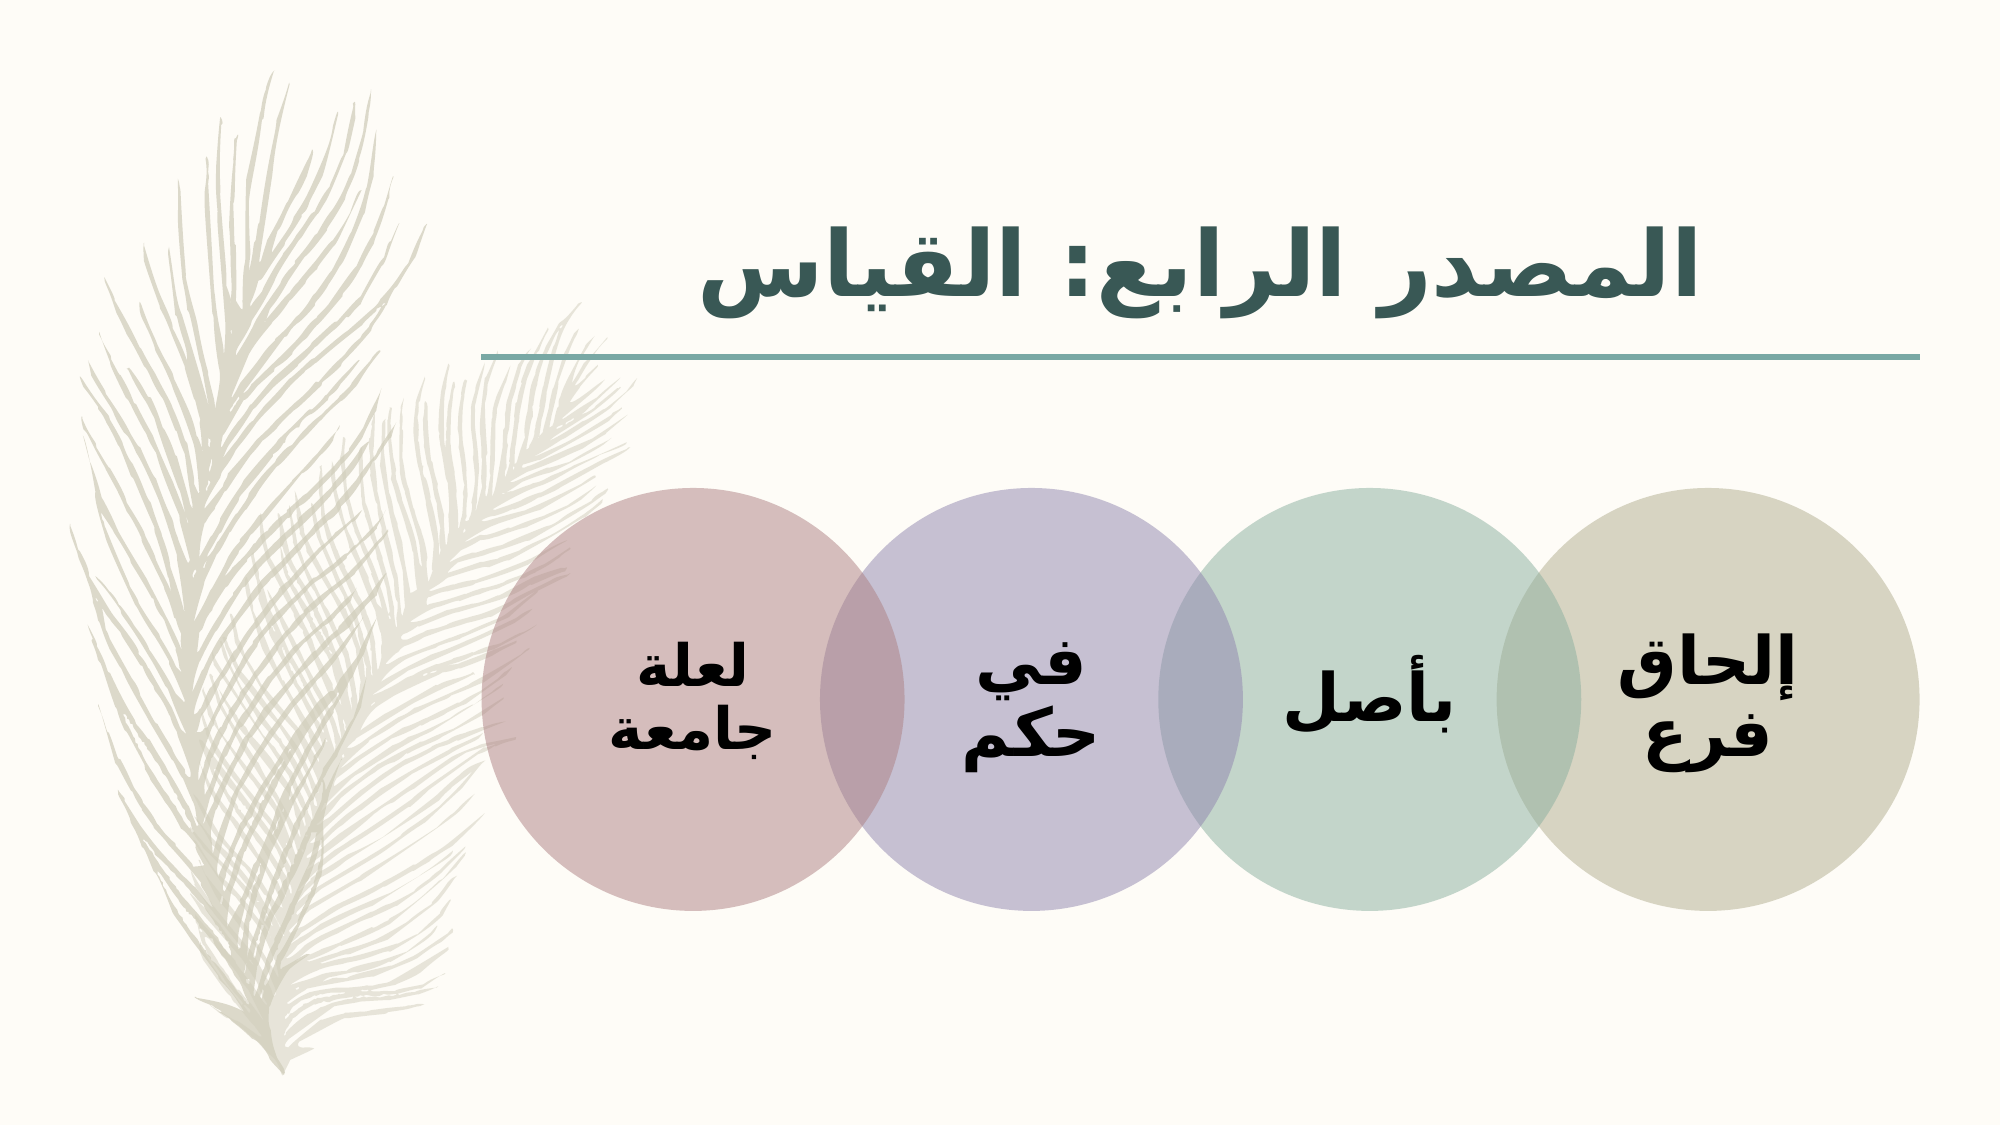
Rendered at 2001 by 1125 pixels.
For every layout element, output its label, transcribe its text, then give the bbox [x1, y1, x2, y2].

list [480, 399, 1921, 1000]
title المصدر الرابع: القياس [481, 93, 1920, 350]
